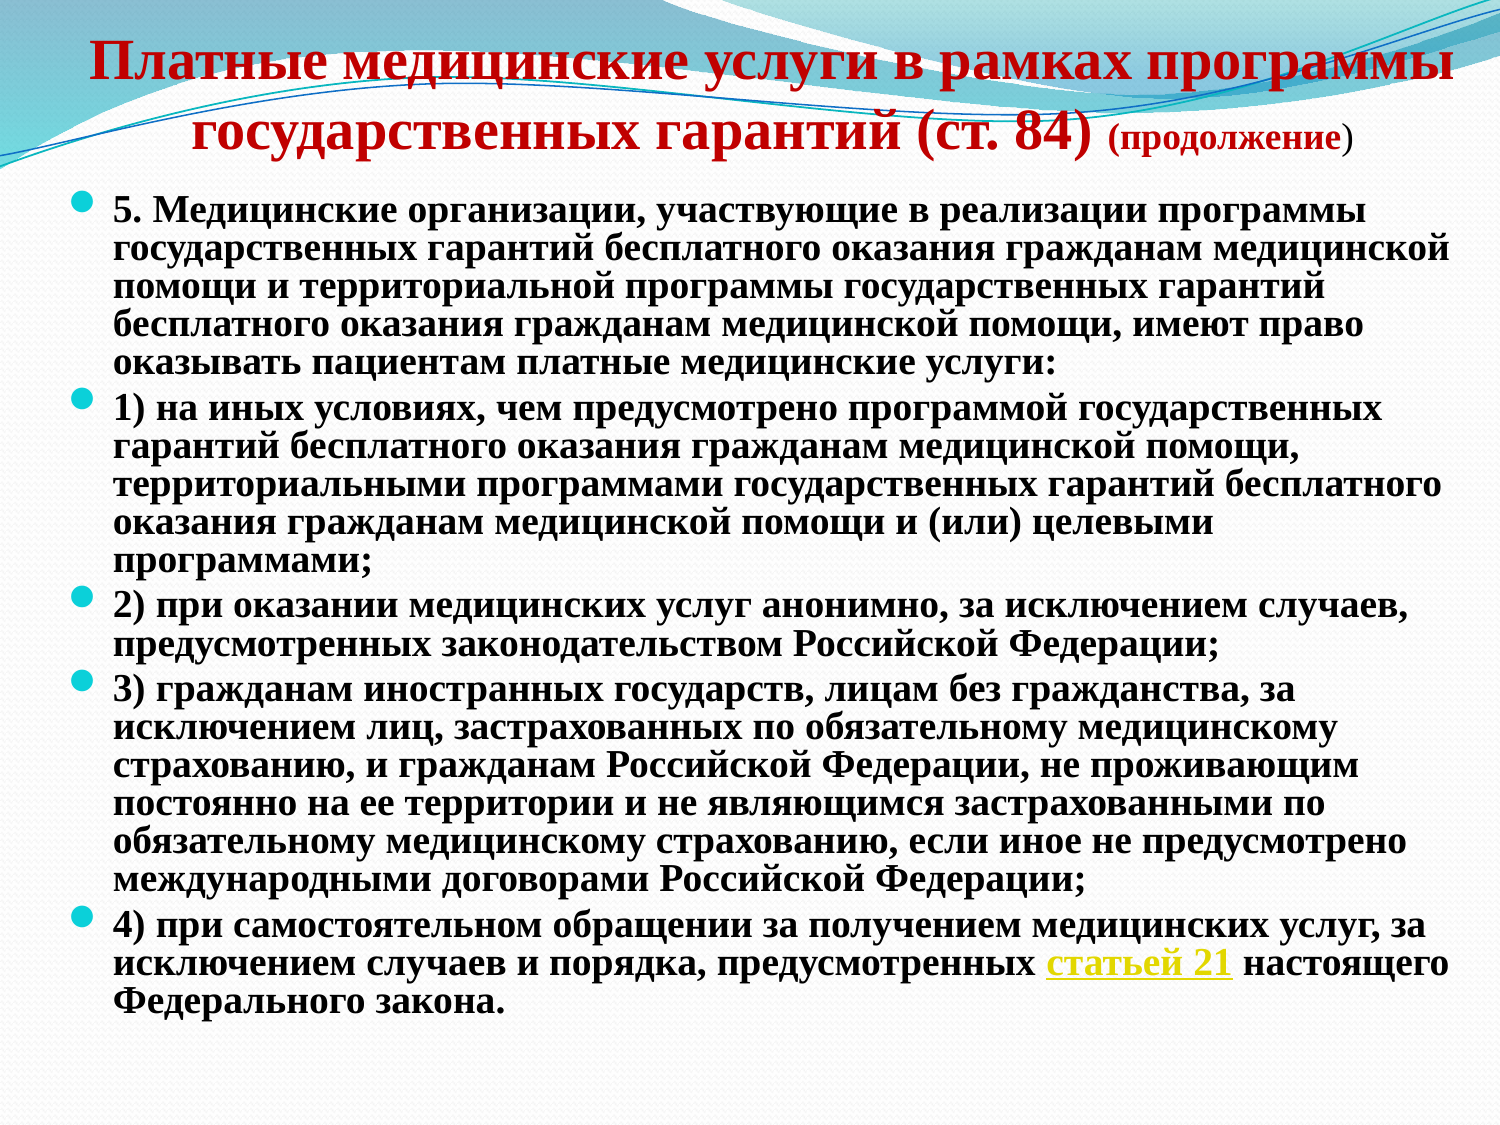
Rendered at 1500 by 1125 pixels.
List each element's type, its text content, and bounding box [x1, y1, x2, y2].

list 5. Медицинские организации, участвующие в реализации программы государственных гарантий бесплатного оказания гражданам медицинской помощи и территориальной программы государственных гарантий бесплатного оказания гражданам медицинской помощи, имеют право оказывать пациентам платные медицинские услуги: 1) на иных условиях, чем предусмотрено программой государственных гарантий бесплатного оказания гражданам медицинской помощи, территориальными программами государственных гарантий бесплатного оказания гражданам медицинской помощи и (или) целевыми программами; 2) при оказании медицинских услуг анонимно, за исключением случаев, предусмотренных законодательством Российской Федерации; 3) гражданам иностранных государств, лицам без гражданства, за исключением лиц, застрахованных по обязательному медицинскому страхованию, и гражданам Российской Федерации, не проживающим постоянно на ее территории и не являющимся застрахованными по обязательному медицинскому страхованию, если иное не предусмотрено международными договорами Российской Федерации; 4) при самостоятельном обращении за получением медицинских услуг, за исключением случаев и порядка, предусмотренных статьей 21 настоящего Федерального закона. [52, 184, 1471, 1125]
title Платные медицинские услуги в рамках программы государственных гарантий (ст. 84) (продолжение) [74, 0, 1471, 162]
